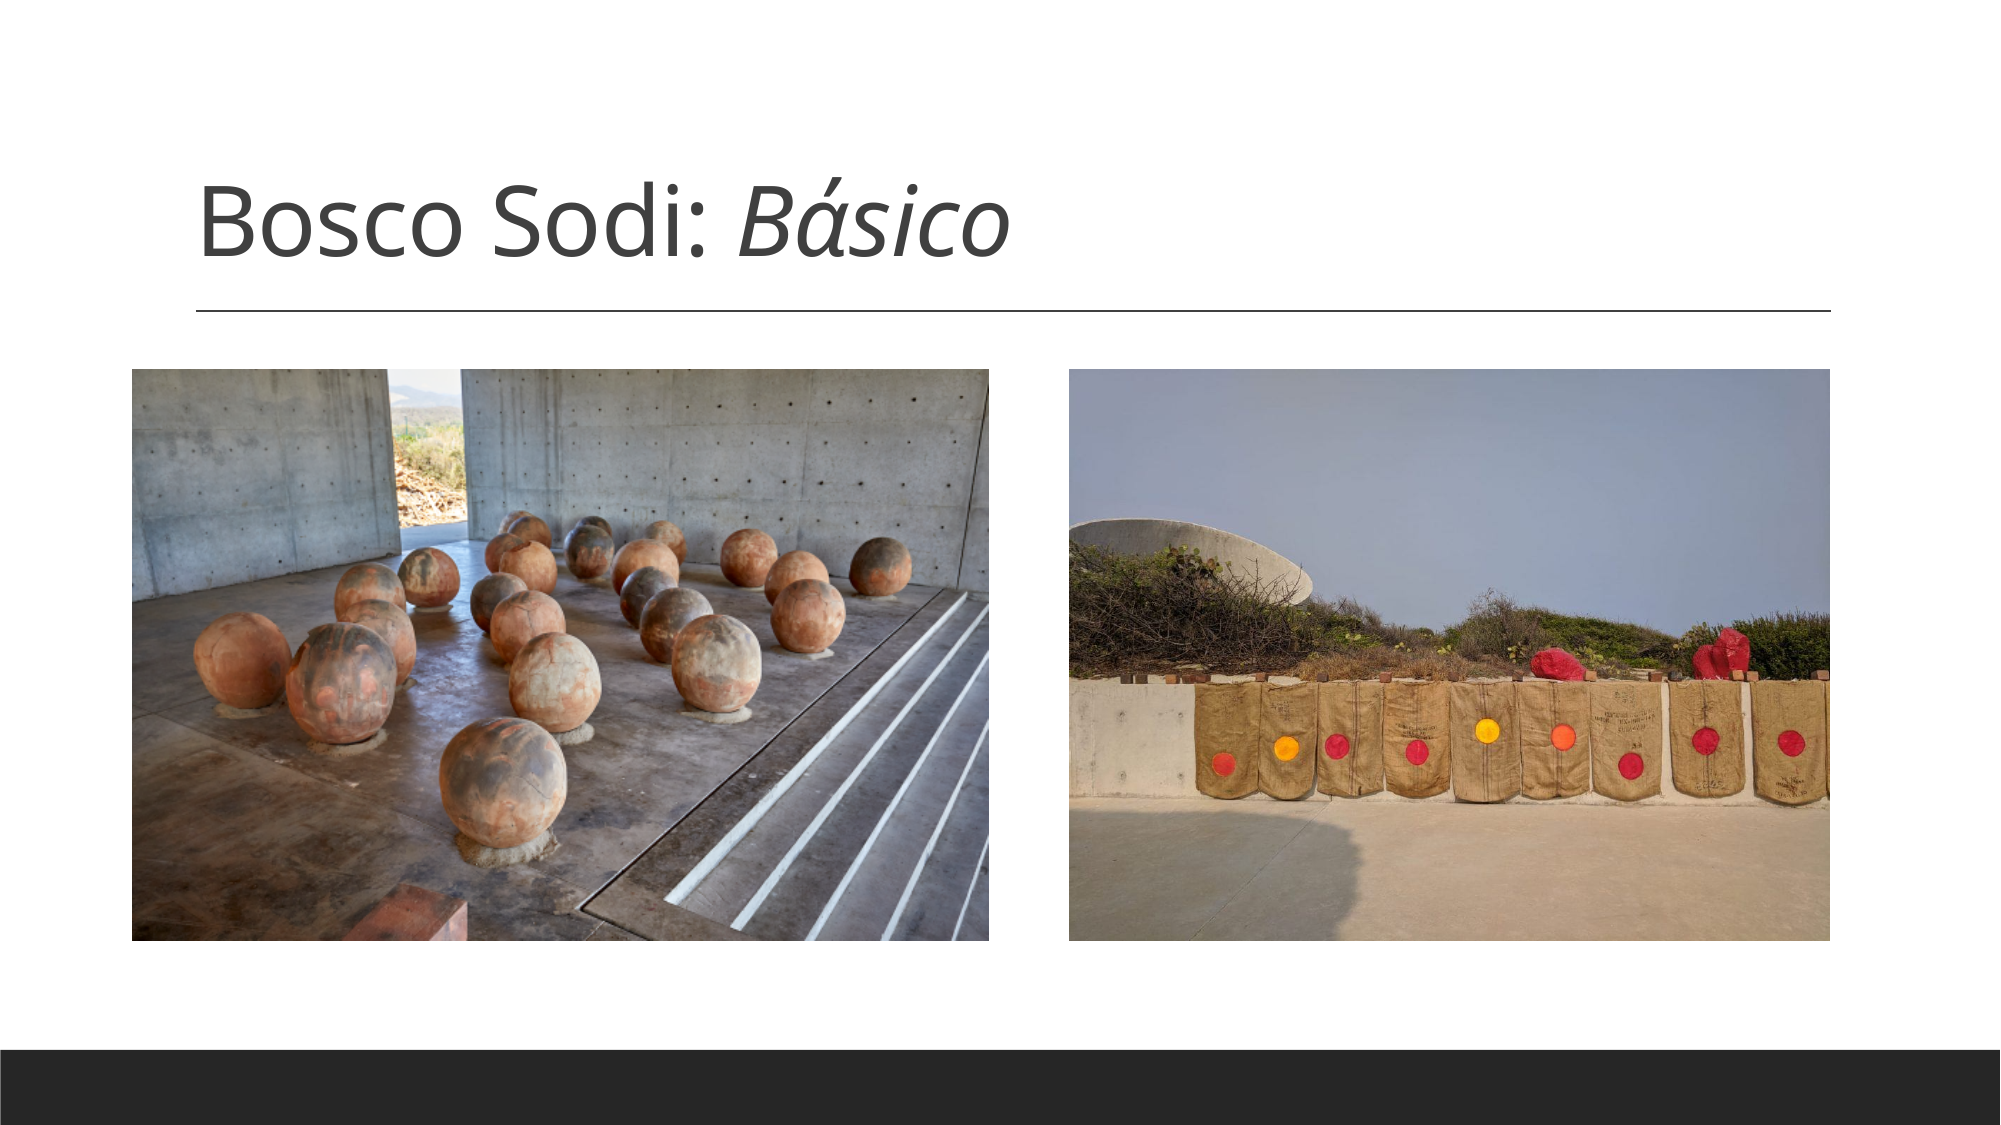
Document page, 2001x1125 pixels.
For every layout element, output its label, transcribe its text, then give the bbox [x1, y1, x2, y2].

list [1068, 369, 1831, 942]
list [131, 369, 989, 942]
title Bosco Sodi: Bάsico [180, 47, 1830, 285]
